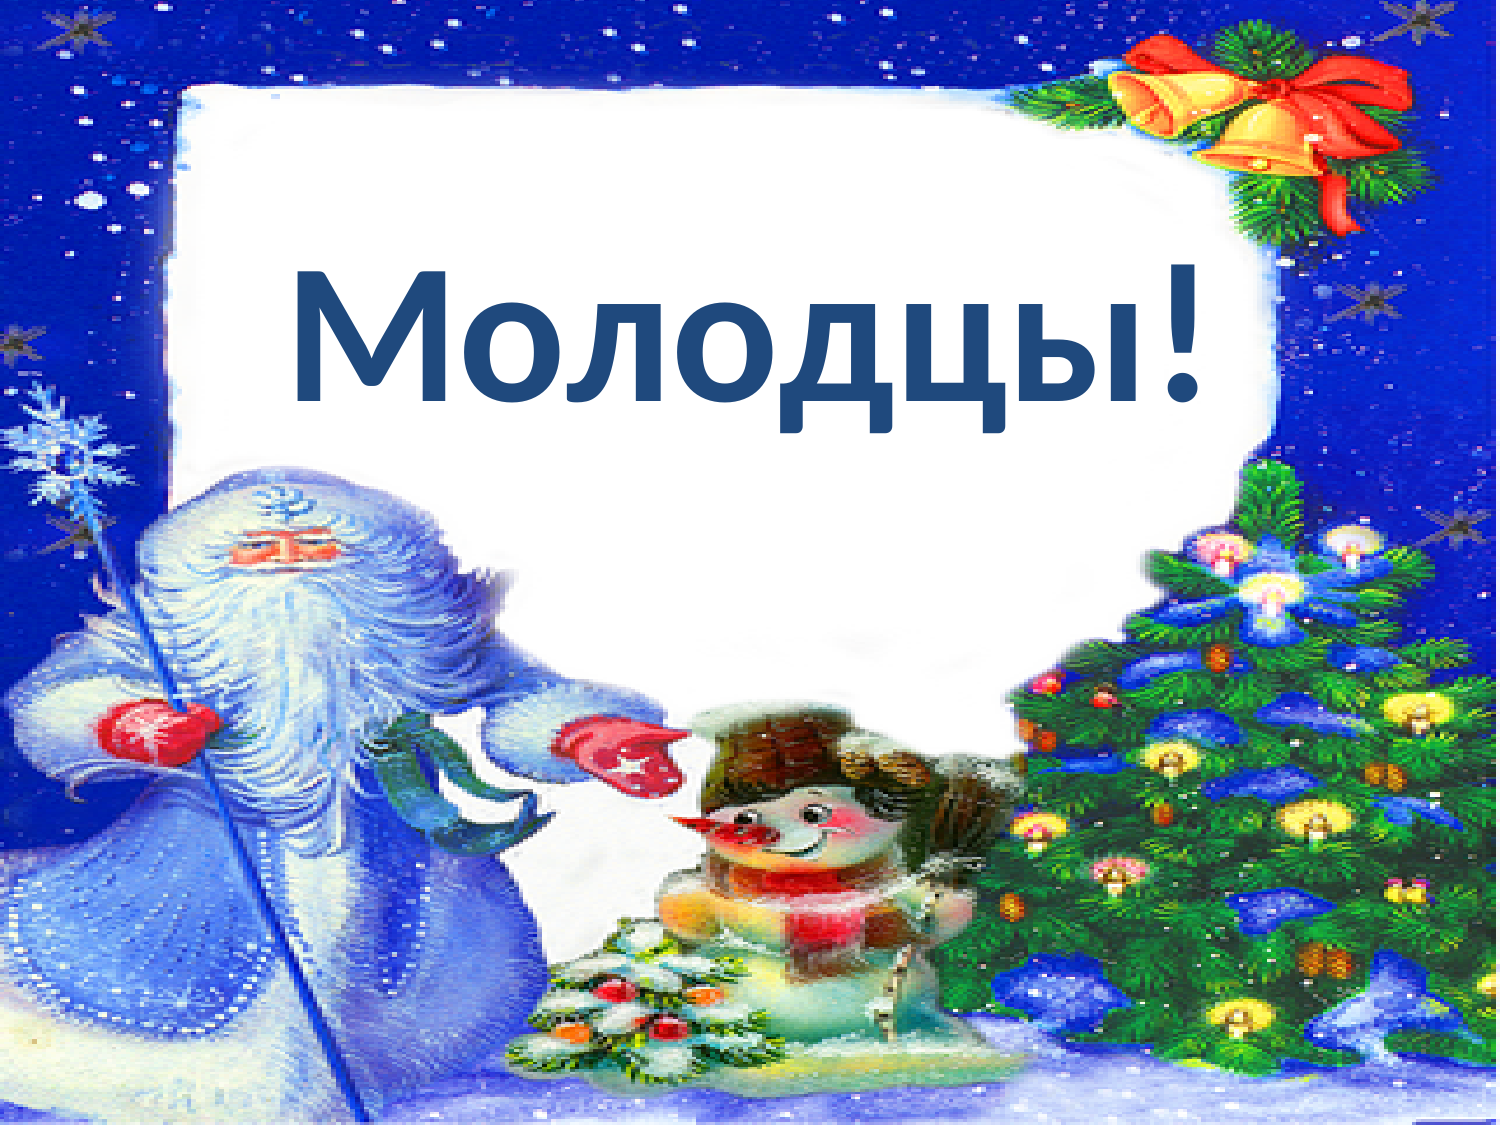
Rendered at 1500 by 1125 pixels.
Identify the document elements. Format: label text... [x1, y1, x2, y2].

picture [0, 0, 1500, 1125]
title Молодцы! [74, 44, 1426, 598]
